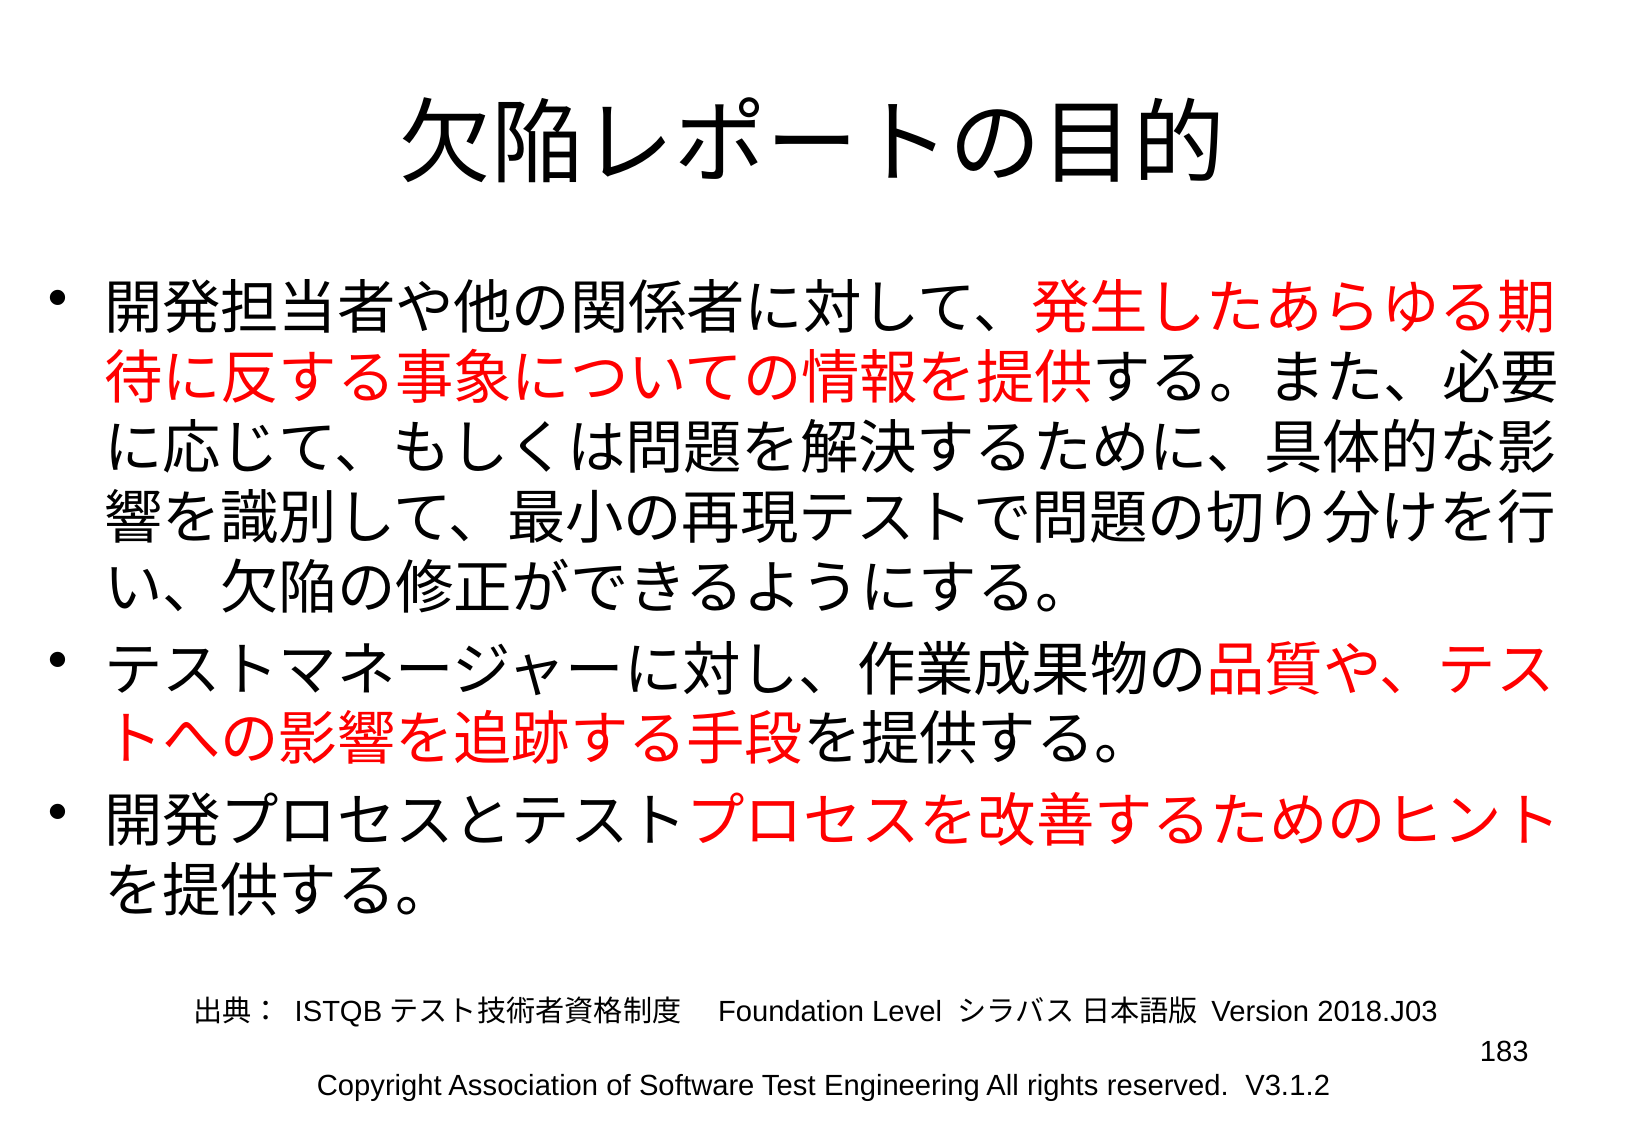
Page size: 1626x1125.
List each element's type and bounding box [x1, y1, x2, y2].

footer [233, 1058, 1416, 1103]
title [80, 44, 1544, 233]
slide_number [1164, 1035, 1544, 1103]
list [32, 262, 1580, 1006]
text_box [51, 984, 1580, 1035]
